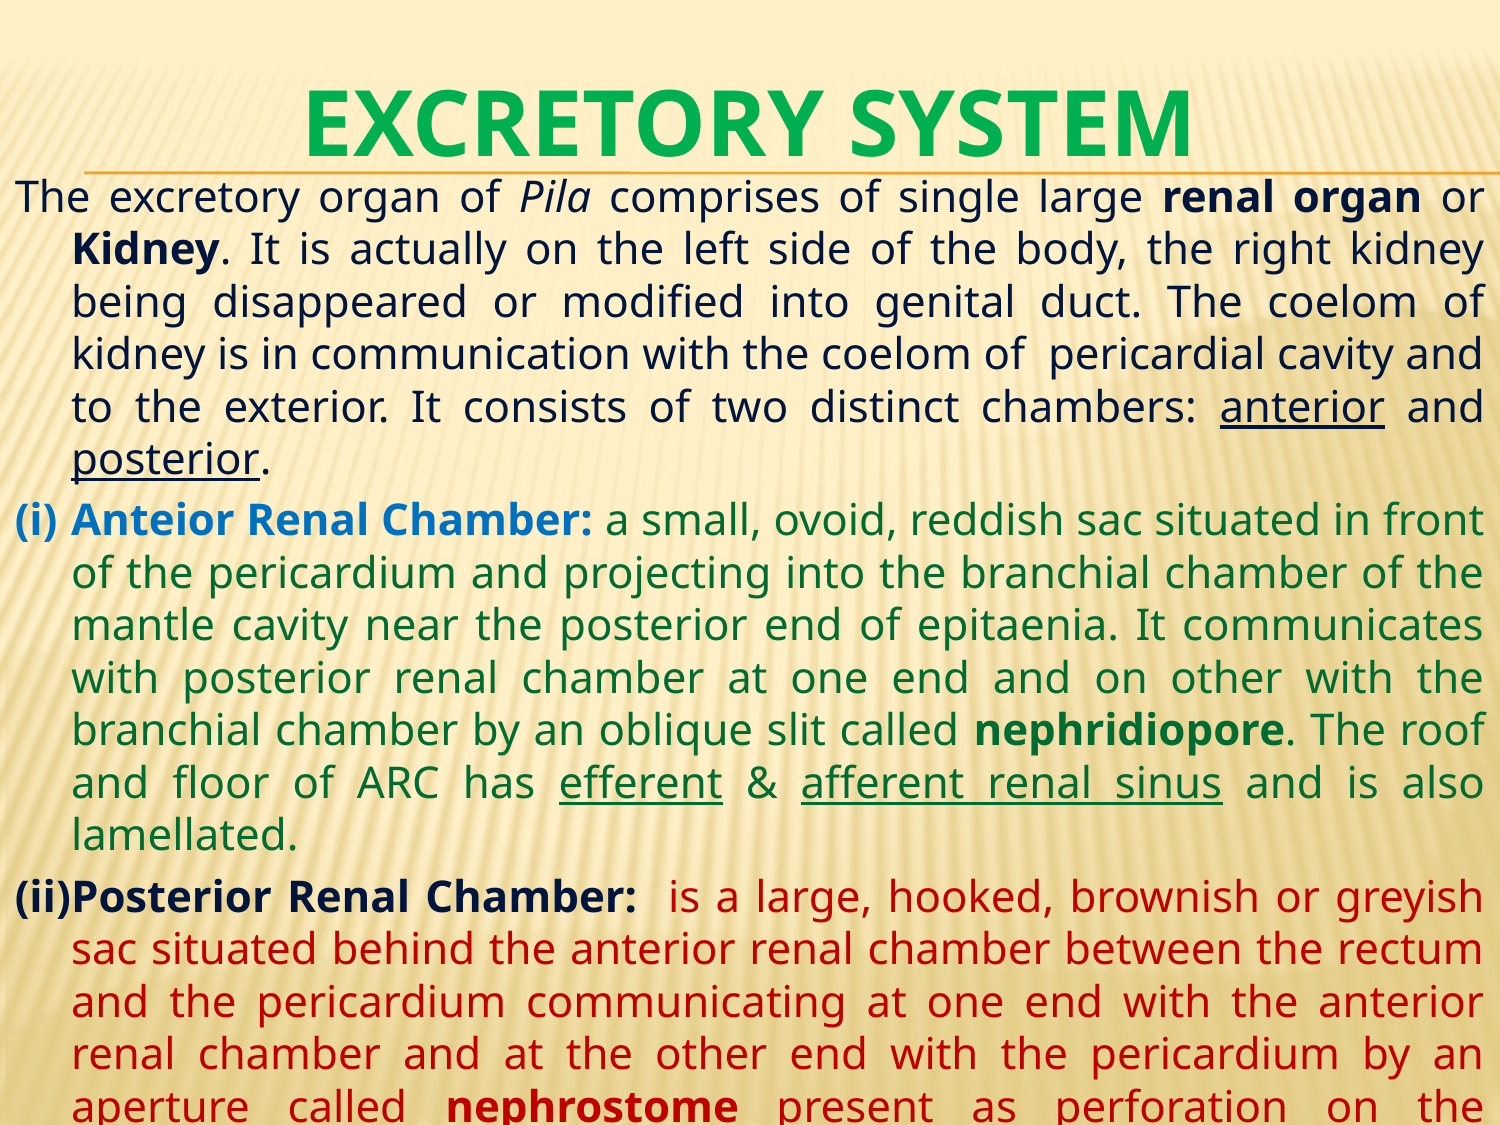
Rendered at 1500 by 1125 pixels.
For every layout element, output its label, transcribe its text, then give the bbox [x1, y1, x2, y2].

title Excretory System [0, 66, 1500, 160]
list The excretory organ of Pila comprises of single large renal organ or Kidney. It is actually on the left side of the body, the right kidney being disappeared or modified into genital duct. The coelom of kidney is in communication with the coelom of pericardial cavity and to the exterior. It consists of two distinct chambers: anterior and posterior. (i) Anteior Renal Chamber: a small, ovoid, reddish sac situated in front of the pericardium and projecting into the branchial chamber of the mantle cavity near the posterior end of epitaenia. It communicates with posterior renal chamber at one end and on other with the branchial chamber by an oblique slit called nephridiopore. The roof and floor of ARC has efferent & afferent renal sinus and is also lamellated. (ii) Posterior Renal Chamber: is a large, hooked, brownish or greyish sac situated behind the anterior renal chamber between the rectum and the pericardium communicating at one end with the anterior renal chamber and at the other end with the pericardium by an aperture called nephrostome present as perforation on the renopericardial septum separating post. renal chamber from the pericardium. Roof of the chamber is highly vascularised by aff. and eff. renal sinus branches. [0, 160, 1500, 1125]
